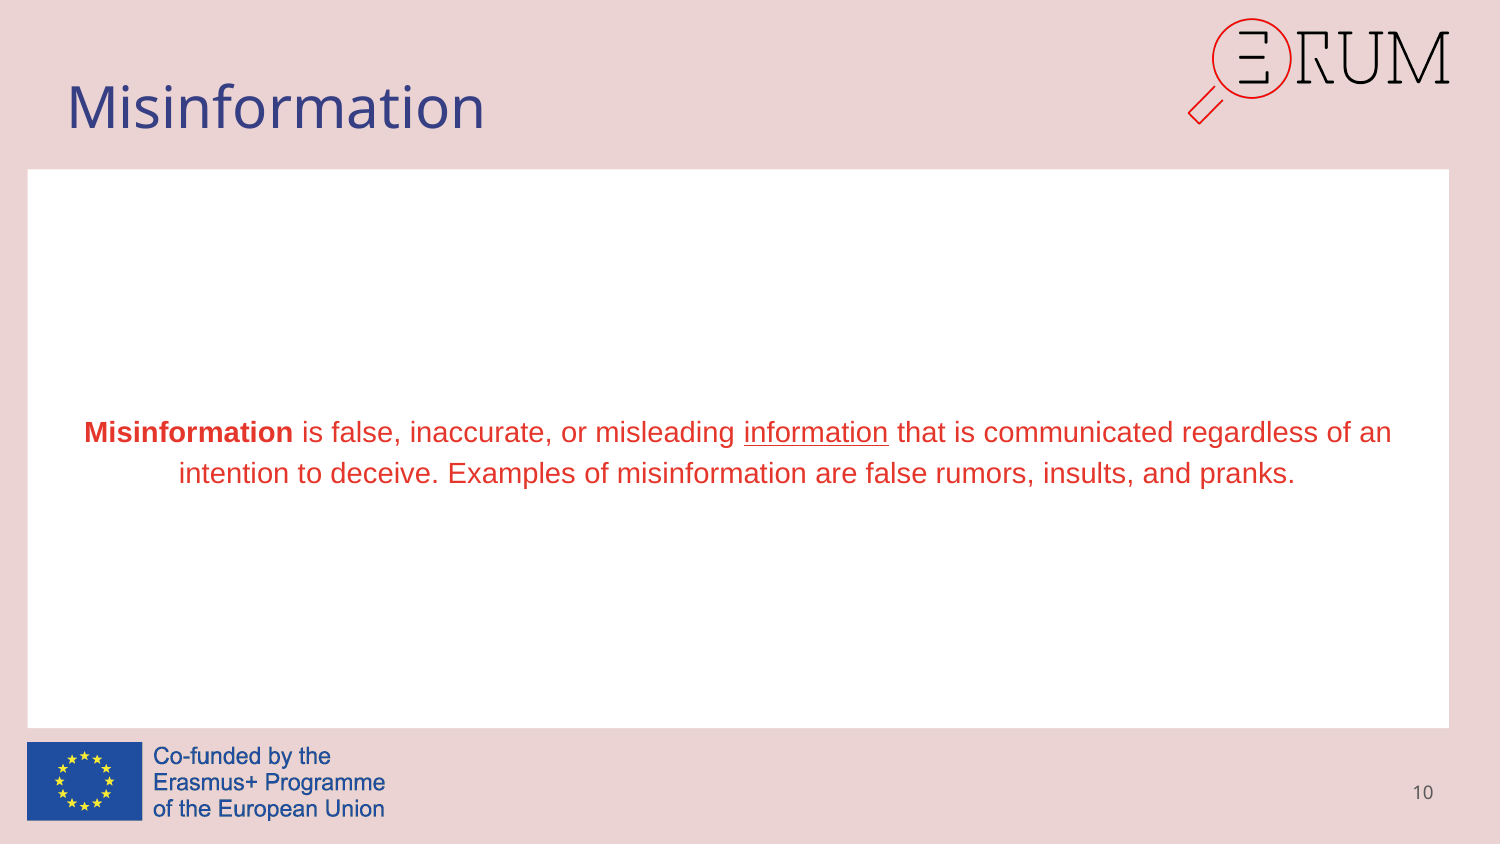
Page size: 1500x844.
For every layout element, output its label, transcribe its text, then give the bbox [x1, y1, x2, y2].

slide_number 10 [1358, 761, 1449, 826]
list Misinformation is false, inaccurate, or misleading information that is communicated regardless of an intention to deceive. Examples of misinformation are false rumors, insults, and pranks. [27, 169, 1449, 729]
picture [1136, 0, 1500, 137]
picture [27, 742, 385, 821]
title Misinformation [51, 55, 1168, 150]
